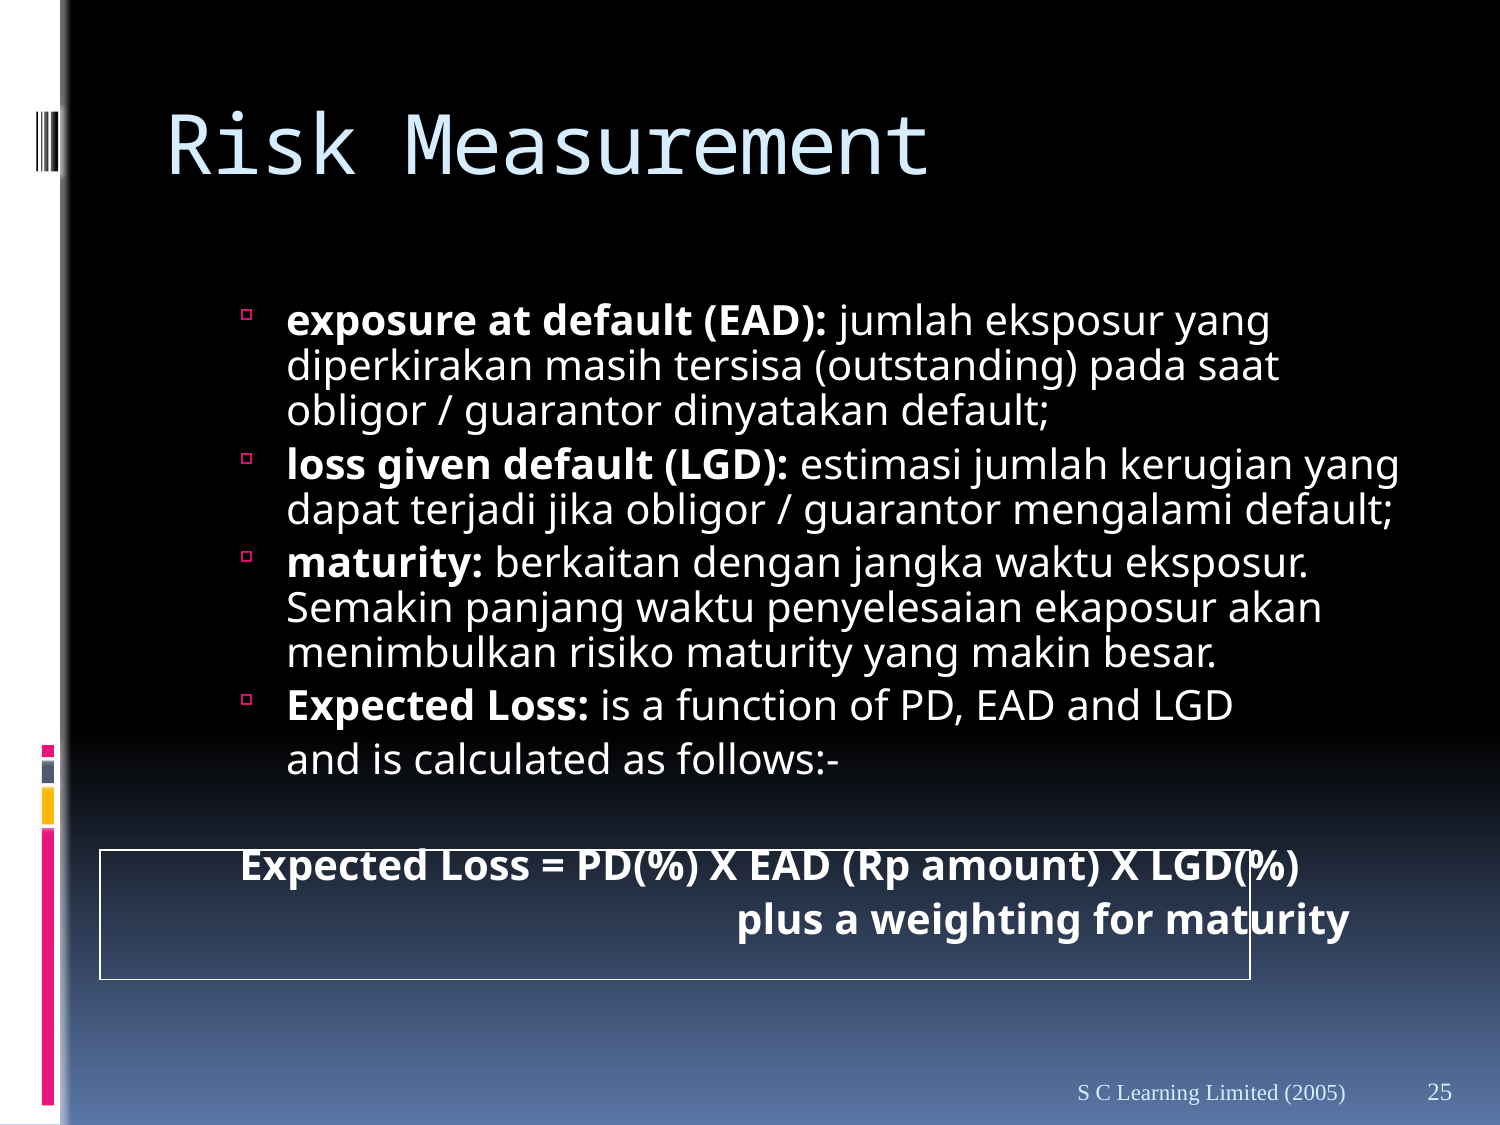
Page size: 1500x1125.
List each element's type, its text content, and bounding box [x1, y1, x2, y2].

title Risk Measurement [150, 83, 1425, 234]
list exposure at default (EAD): jumlah eksposur yang diperkirakan masih tersisa (outstanding) pada saat obligor / guarantor dinyatakan default; loss given default (LGD): estimasi jumlah kerugian yang dapat terjadi jika obligor / guarantor mengalami default; maturity: berkaitan dengan jangka waktu eksposur. Semakin panjang waktu penyelesaian ekaposur akan menimbulkan risiko maturity yang makin besar. Expected Loss: is a function of PD, EAD and LGD and is calculated as follows:- Expected Loss = PD(%) X EAD (Rp amount) X LGD(%) plus a weighting for maturity [150, 292, 1425, 1043]
text_box [99, 849, 1250, 980]
slide_number 25 [1412, 1052, 1488, 1113]
slide_number S C Learning Limited (2005) [1062, 1052, 1412, 1113]
